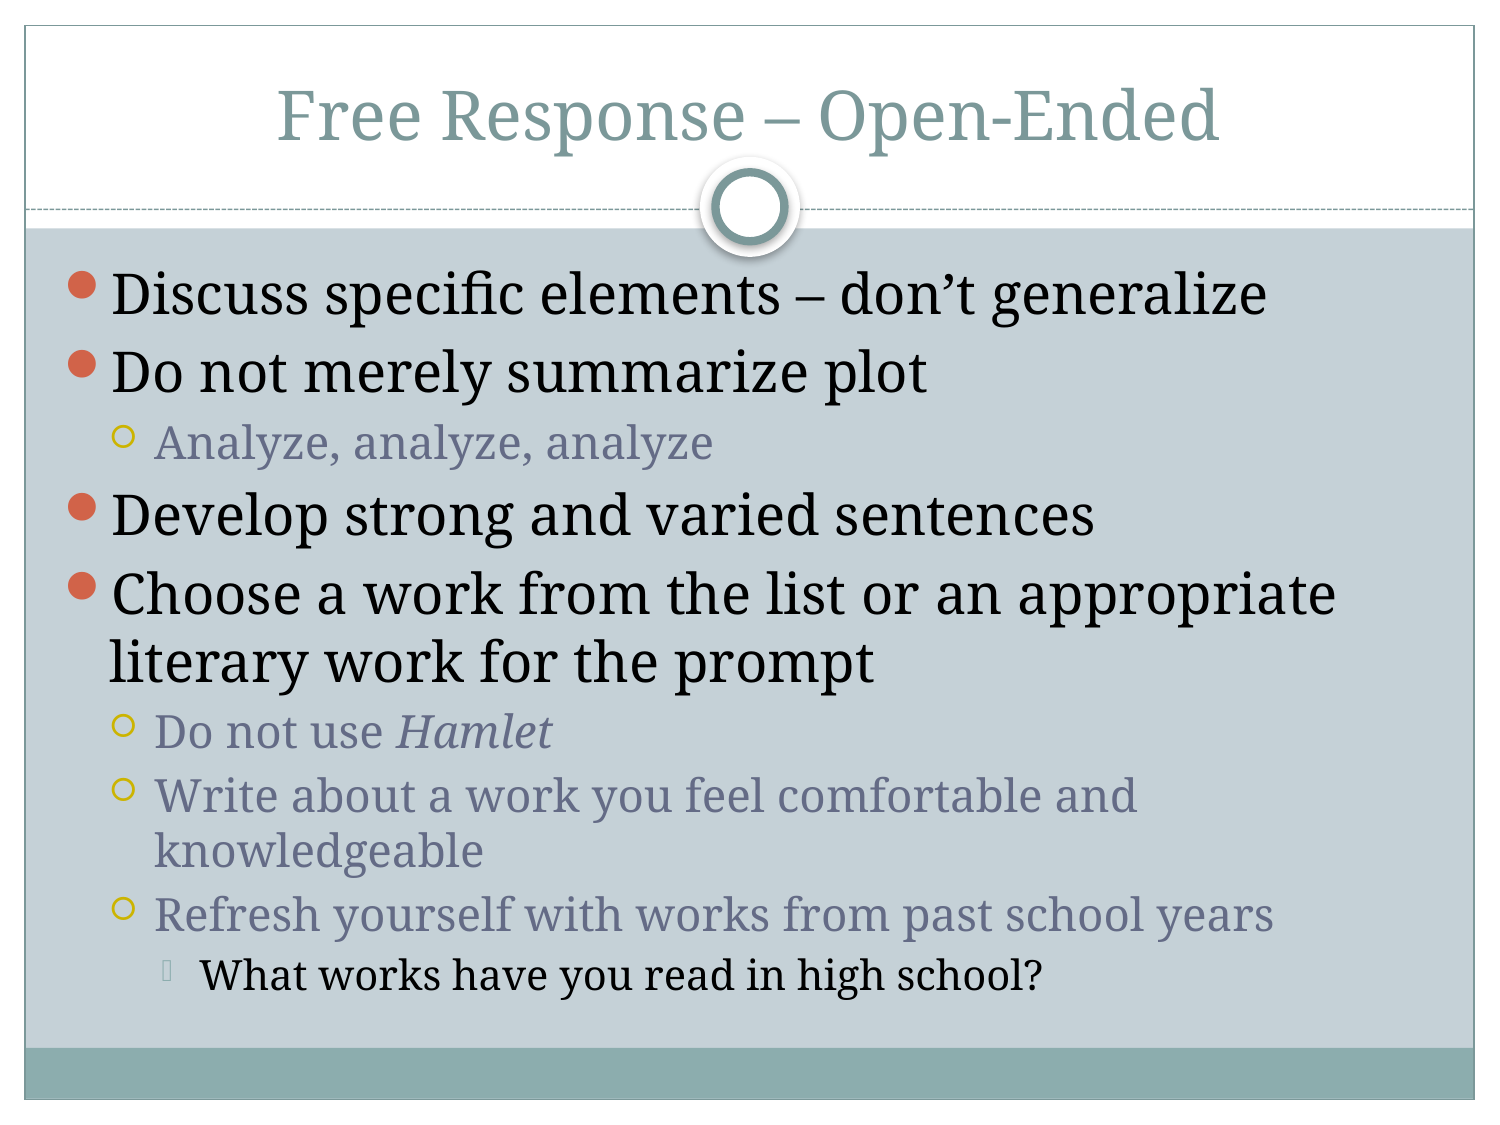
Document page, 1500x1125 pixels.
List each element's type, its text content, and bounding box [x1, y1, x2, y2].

title Free Response – Open-Ended [49, 37, 1450, 162]
list Discuss specific elements – don’t generalize Do not merely summarize plot Analyze, analyze, analyze Develop strong and varied sentences Choose a work from the list or an appropriate literary work for the prompt Do not use Hamlet Write about a work you feel comfortable and knowledgeable Refresh yourself with works from past school years What works have you read in high school? [49, 250, 1445, 1001]
